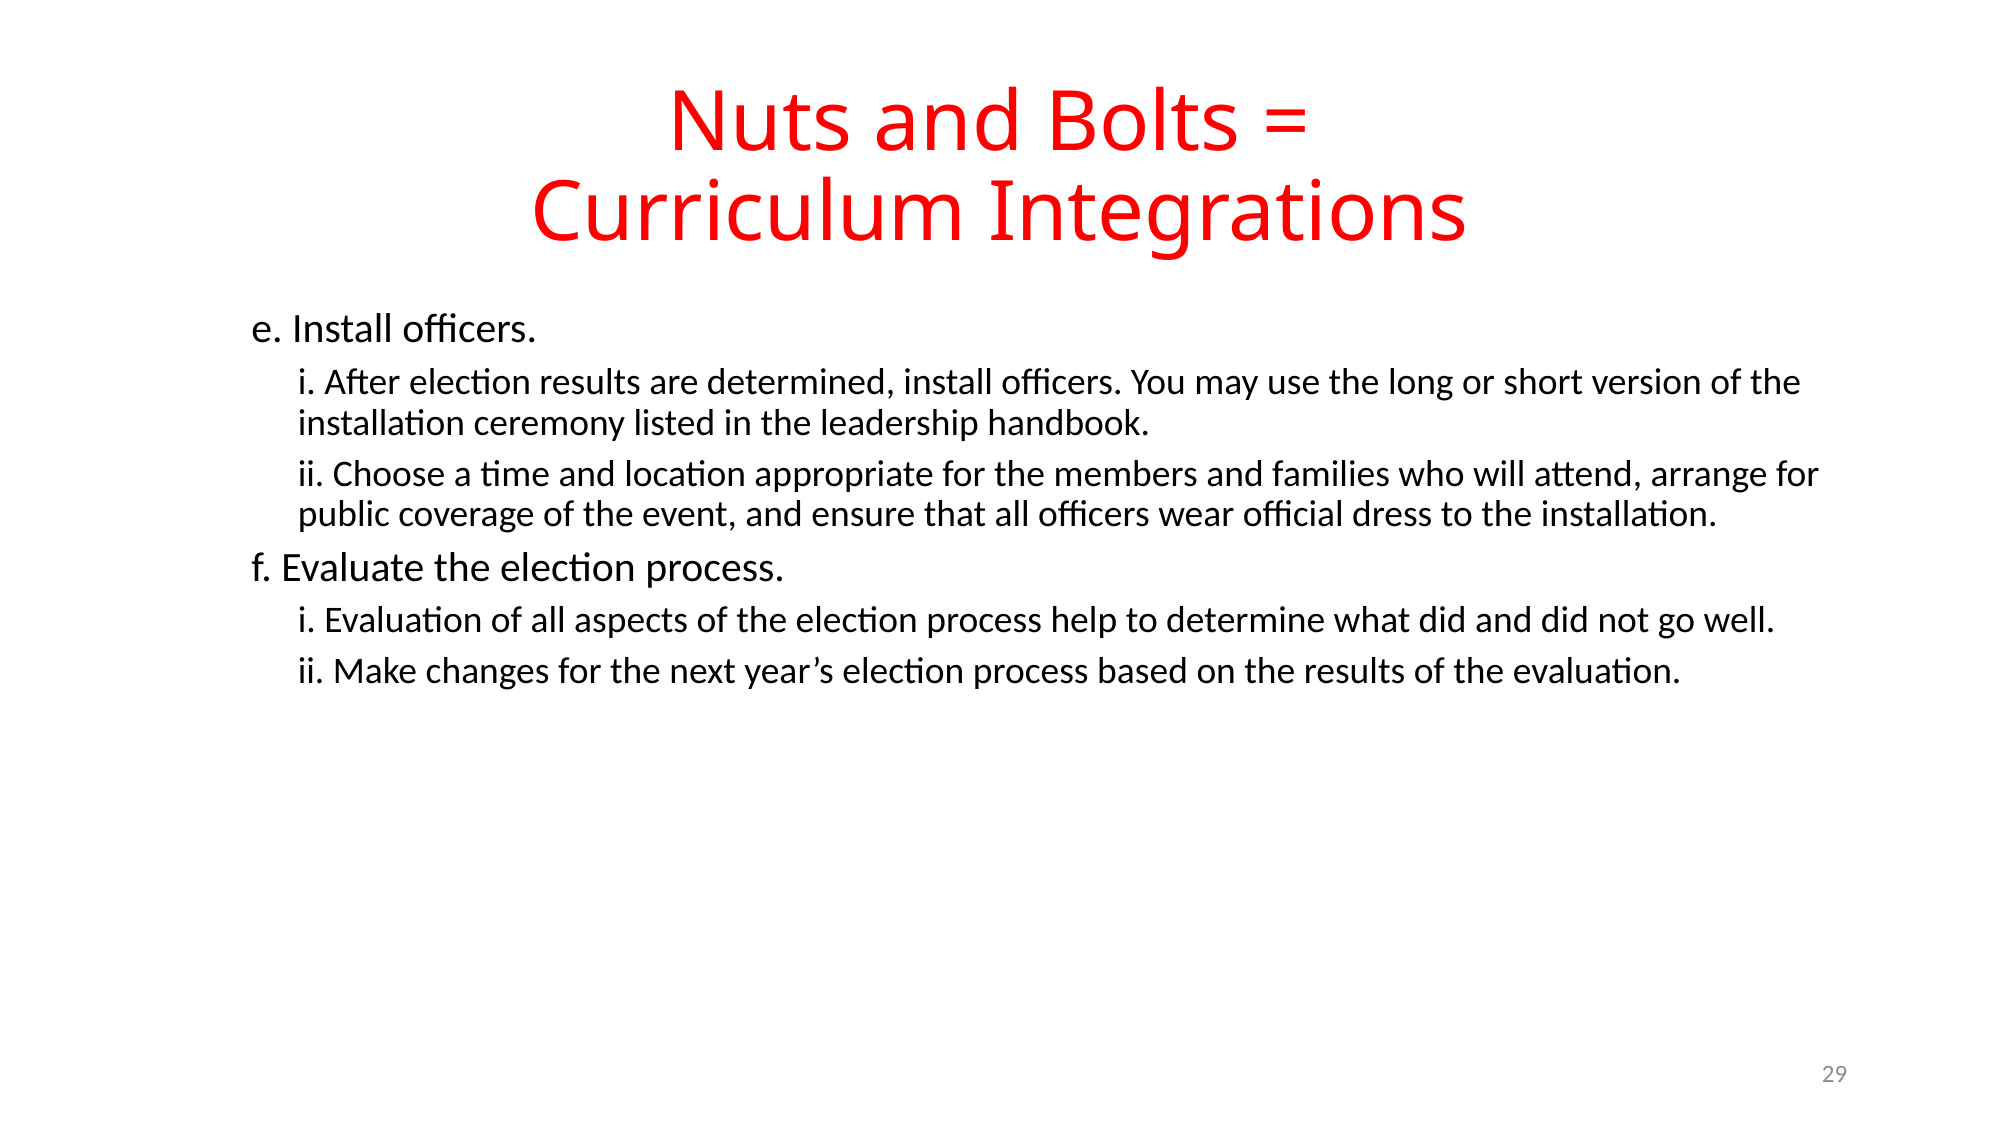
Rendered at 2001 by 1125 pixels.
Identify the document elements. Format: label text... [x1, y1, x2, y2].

title Nuts and Bolts = Curriculum Integrations [137, 59, 1863, 278]
list e. Install officers. i. After election results are determined, install officers. You may use the long or short version of the installation ceremony listed in the leadership handbook. ii. Choose a time and location appropriate for the members and families who will attend, arrange for public coverage of the event, and ensure that all officers wear official dress to the installation. f. Evaluate the election process. i. Evaluation of all aspects of the election process help to determine what did and did not go well. ii. Make changes for the next year’s election process based on the results of the evaluation. [137, 299, 1863, 1014]
slide_number 29 [1412, 1042, 1863, 1103]
